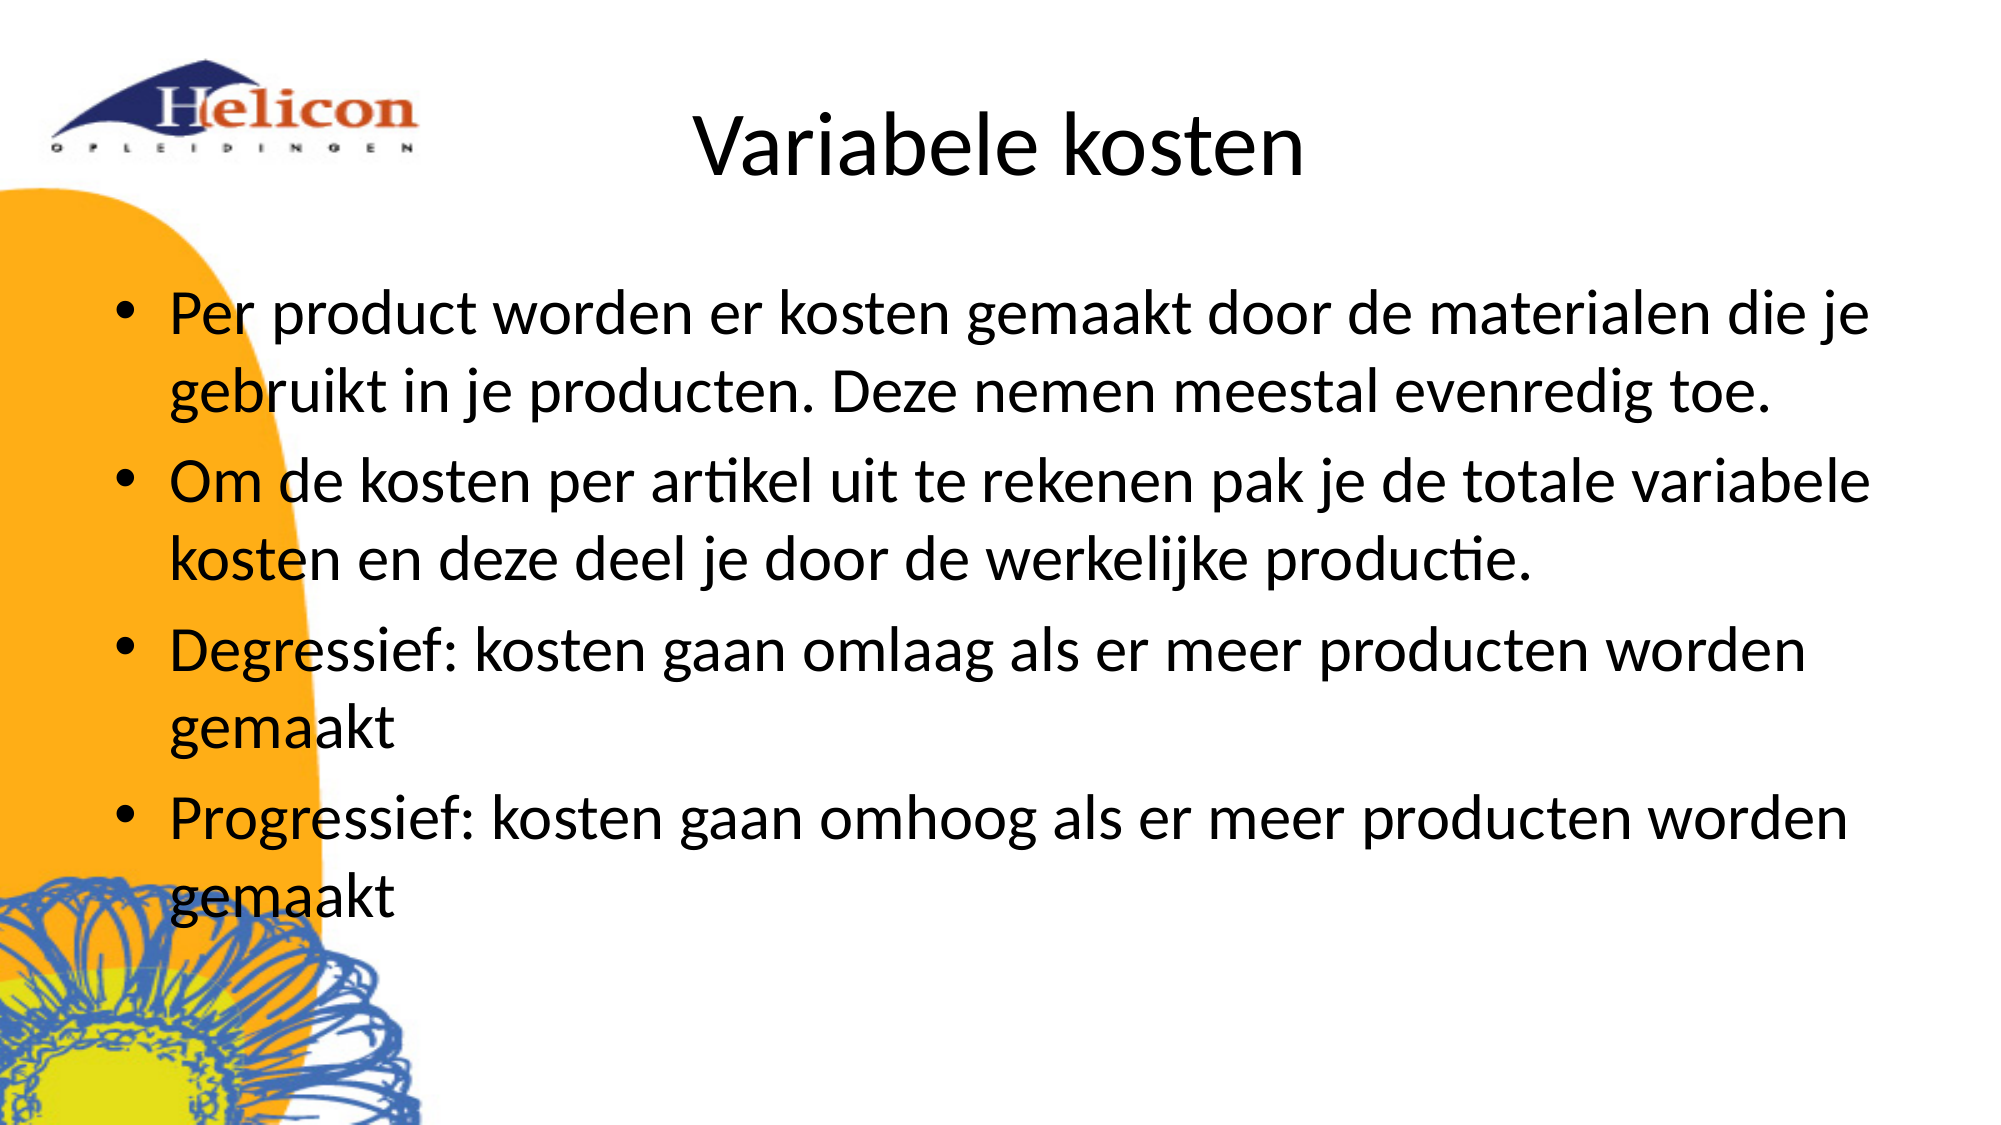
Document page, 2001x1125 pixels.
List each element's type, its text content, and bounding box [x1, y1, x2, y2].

title Variabele kosten [99, 45, 1900, 233]
list Per product worden er kosten gemaakt door de materialen die je gebruikt in je producten. Deze nemen meestal evenredig toe. Om de kosten per artikel uit te rekenen pak je de totale variabele kosten en deze deel je door de werkelijke productie. Degressief: kosten gaan omlaag als er meer producten worden gemaakt Progressief: kosten gaan omhoog als er meer producten worden gemaakt [99, 262, 1900, 1005]
picture [0, 0, 2001, 1125]
